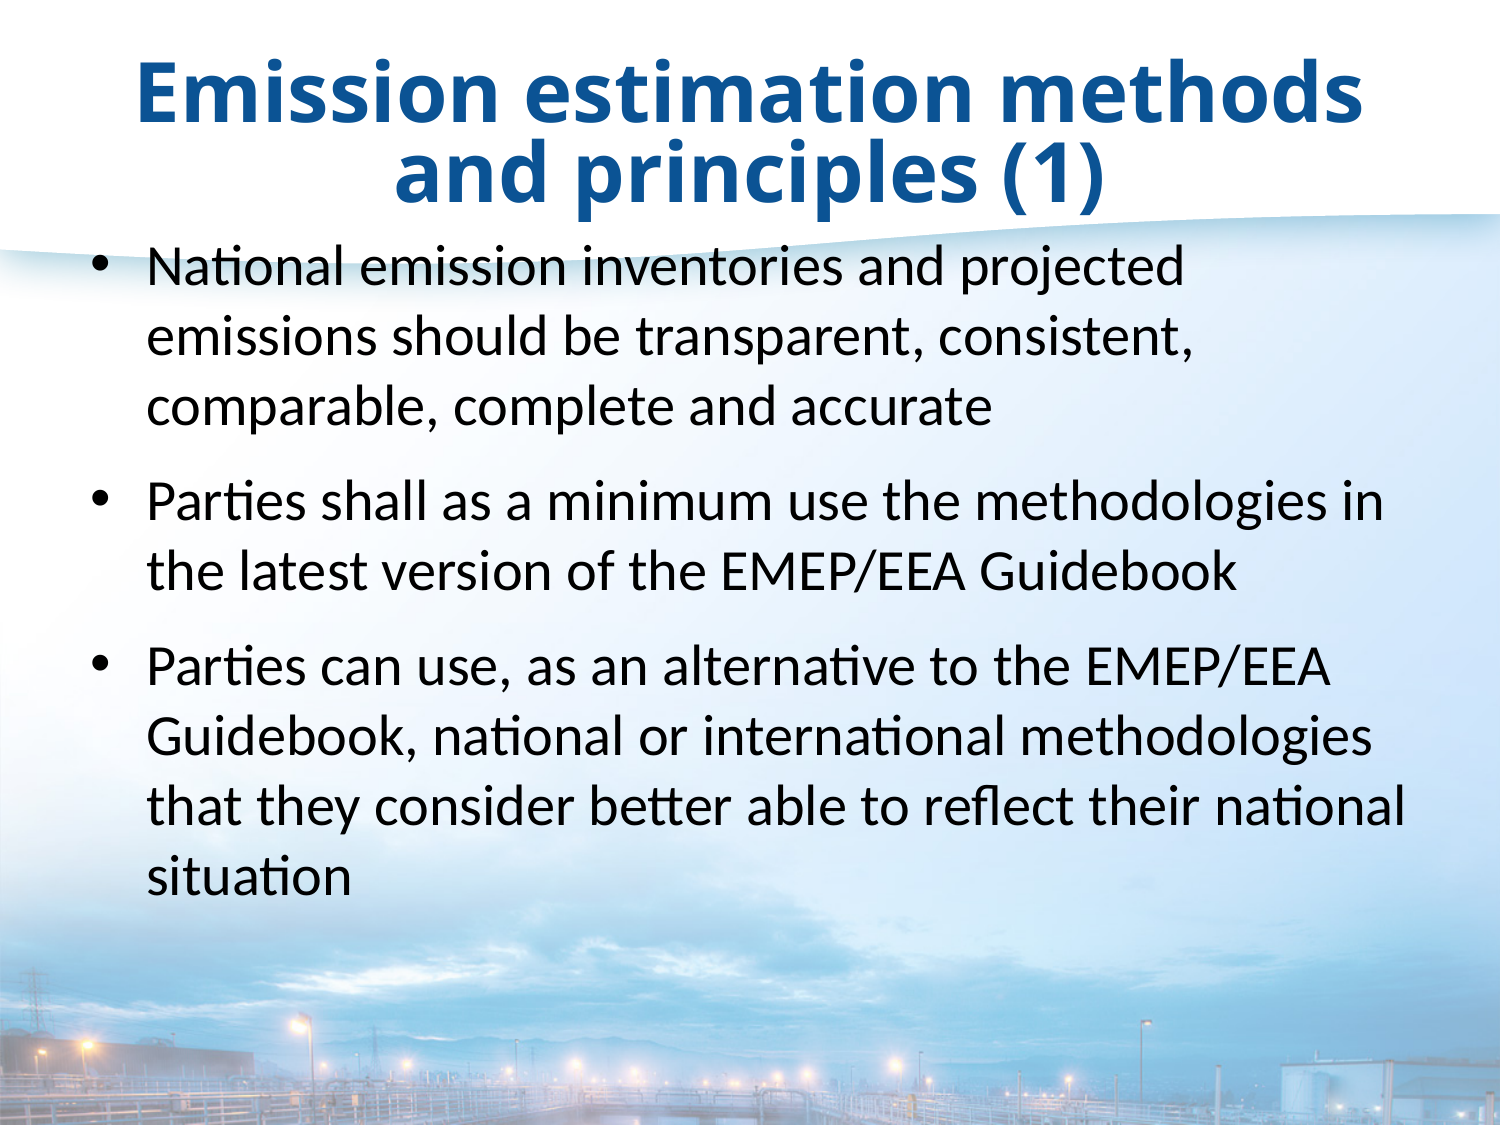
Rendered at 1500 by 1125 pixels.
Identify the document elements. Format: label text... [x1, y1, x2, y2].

title Emission estimation methods and principles (1) [75, 45, 1425, 219]
list National emission inventories and projected emissions should be transparent, consistent, comparable, complete and accurate Parties shall as a minimum use the methodologies in the latest version of the EMEP/EEA Guidebook Parties can use, as an alternative to the EMEP/EEA Guidebook, national or international methodologies that they consider better able to reflect their national situation [75, 219, 1425, 1035]
picture [0, 215, 1500, 1125]
